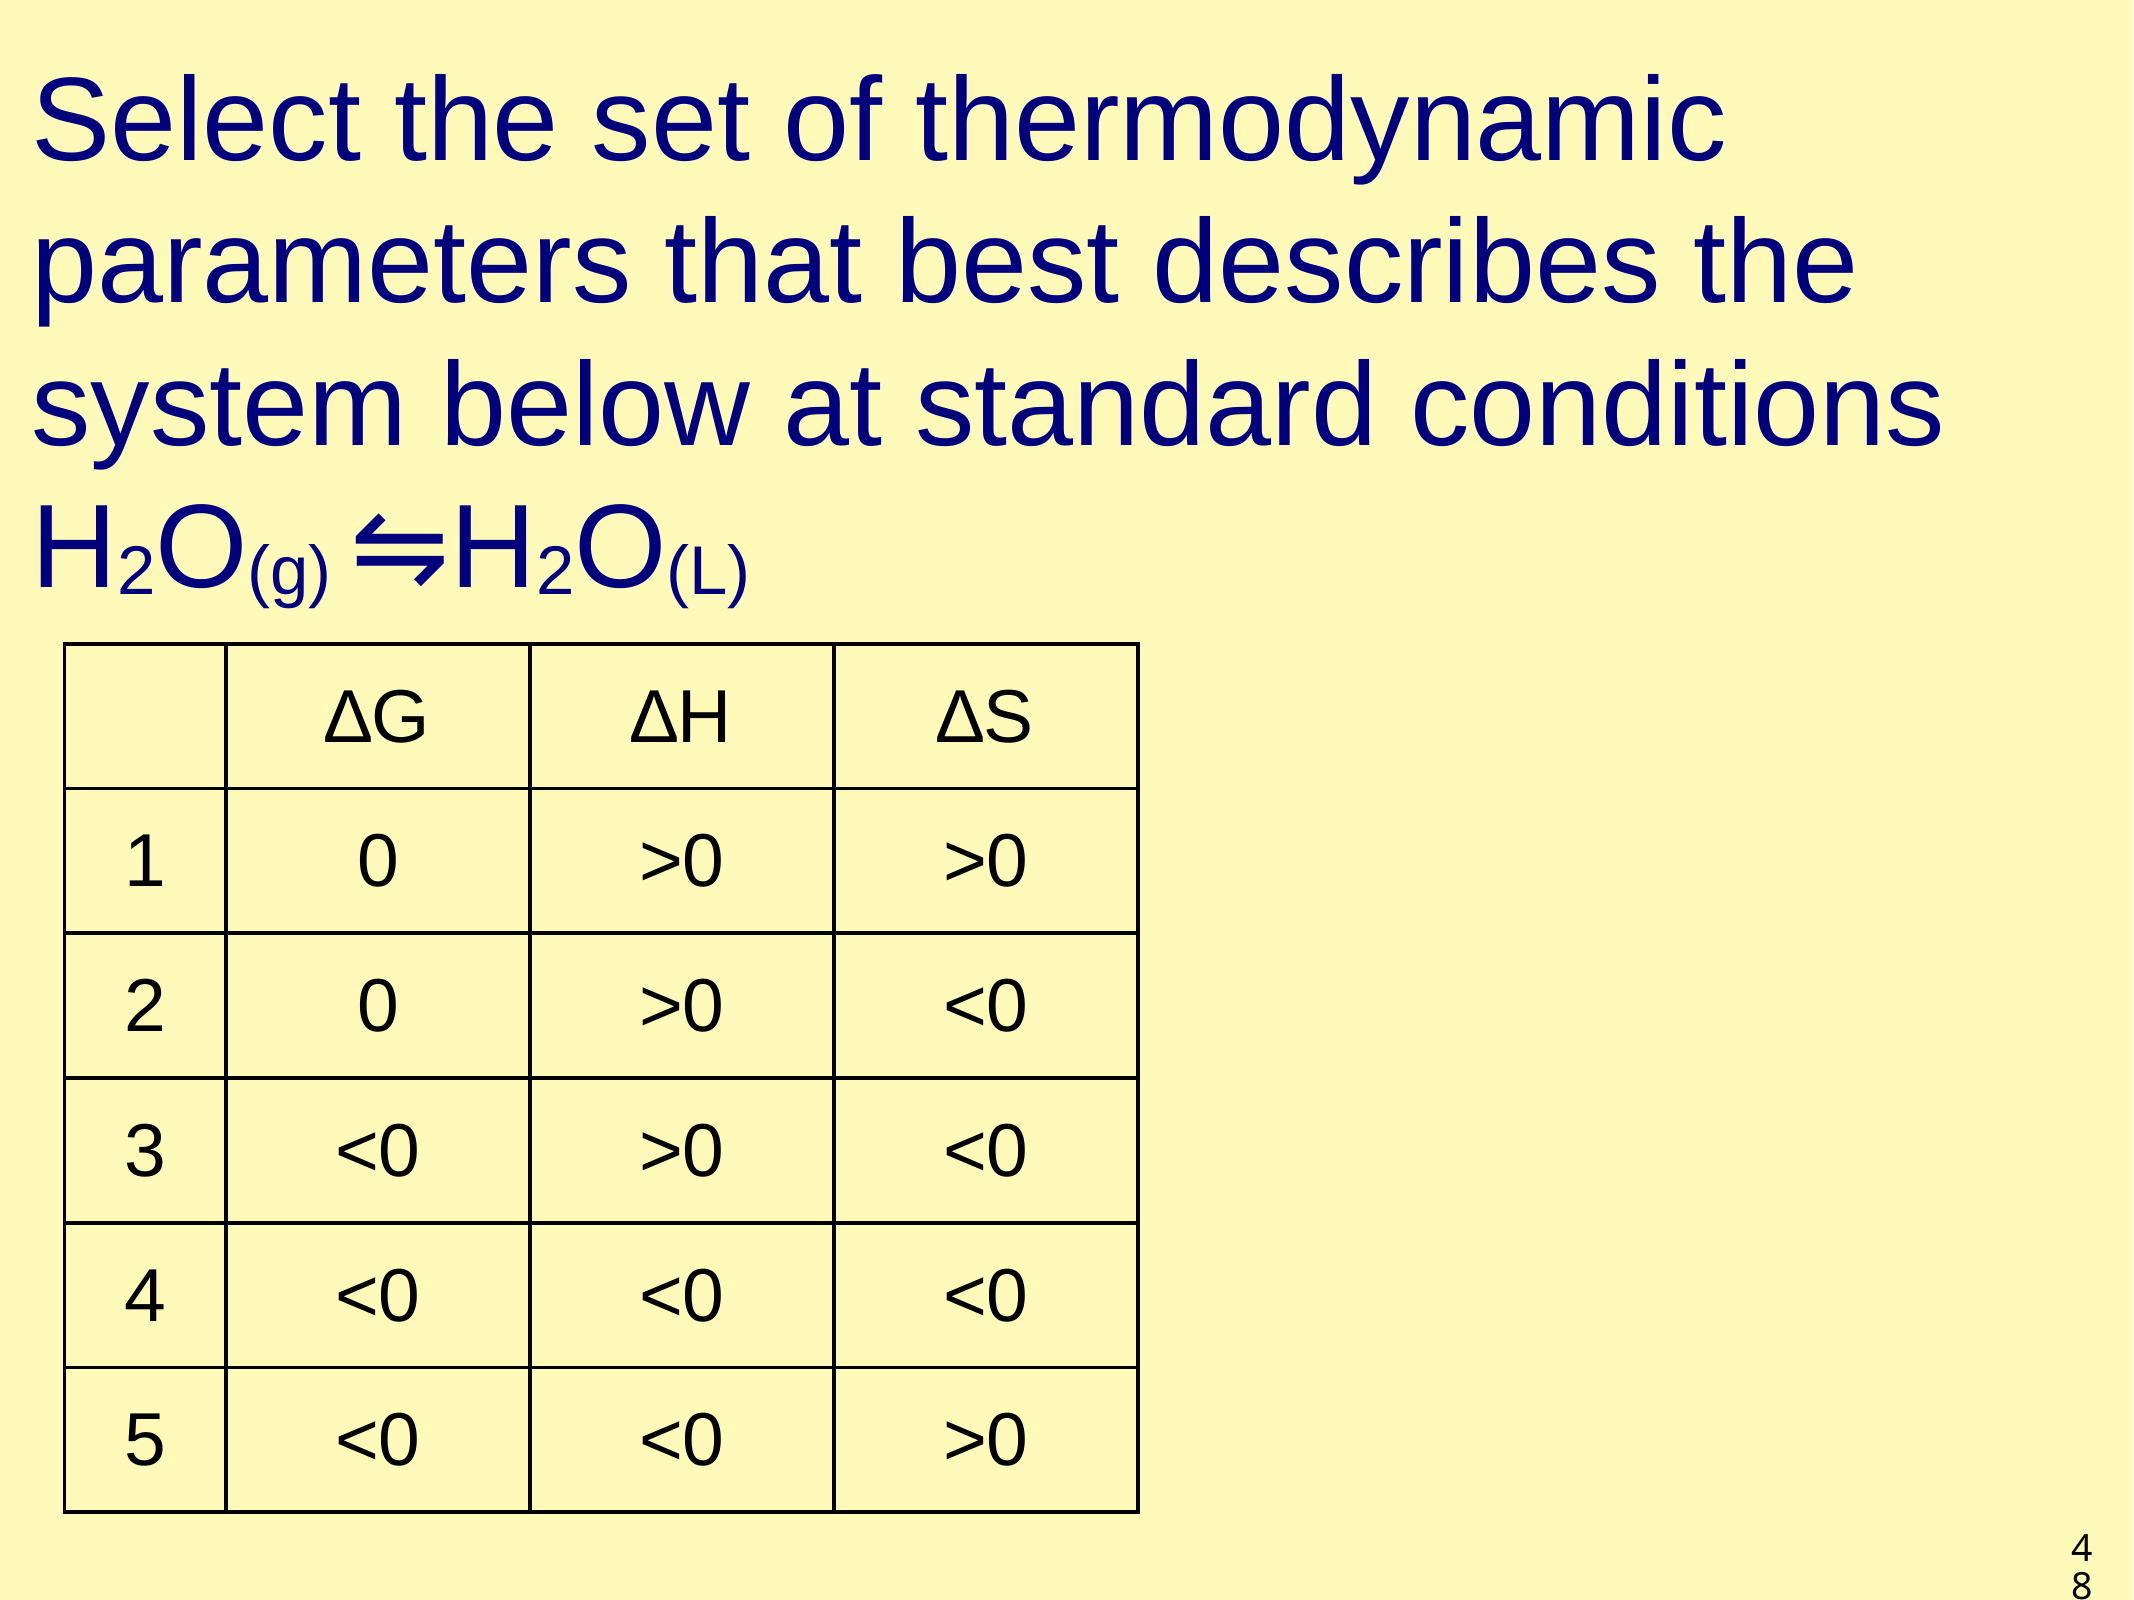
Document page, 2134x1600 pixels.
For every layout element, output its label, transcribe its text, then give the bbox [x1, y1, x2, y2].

table_header [66, 646, 224, 787]
table_cell >0 [532, 1080, 832, 1221]
table_cell <0 [228, 1369, 528, 1510]
table_cell 2 [66, 935, 224, 1076]
title Select the set of thermodynamic parameters that best describes the system below at standard conditions H2O(g) ⇋H2O(L) [30, 41, 2113, 605]
table_cell 4 [66, 1225, 224, 1366]
table_cell >0 [532, 790, 832, 931]
table_cell <0 [532, 1225, 832, 1366]
table_cell <0 [836, 1080, 1136, 1221]
table_cell 1 [66, 790, 224, 931]
table_cell 0 [228, 935, 528, 1076]
table_header ∆G [228, 646, 528, 787]
table_cell <0 [228, 1225, 528, 1366]
table_header ∆S [836, 646, 1136, 787]
table_cell >0 [532, 935, 832, 1076]
slide_number 48 [2055, 1516, 2113, 1578]
table_cell 3 [66, 1080, 224, 1221]
table_cell 5 [66, 1369, 224, 1510]
table_cell >0 [836, 790, 1136, 931]
table_cell <0 [532, 1369, 832, 1510]
table_cell <0 [228, 1080, 528, 1221]
table_header ∆H [532, 646, 832, 787]
table_cell <0 [836, 935, 1136, 1076]
table_cell 0 [228, 790, 528, 931]
table_cell <0 [836, 1225, 1136, 1366]
table_cell >0 [836, 1369, 1136, 1510]
